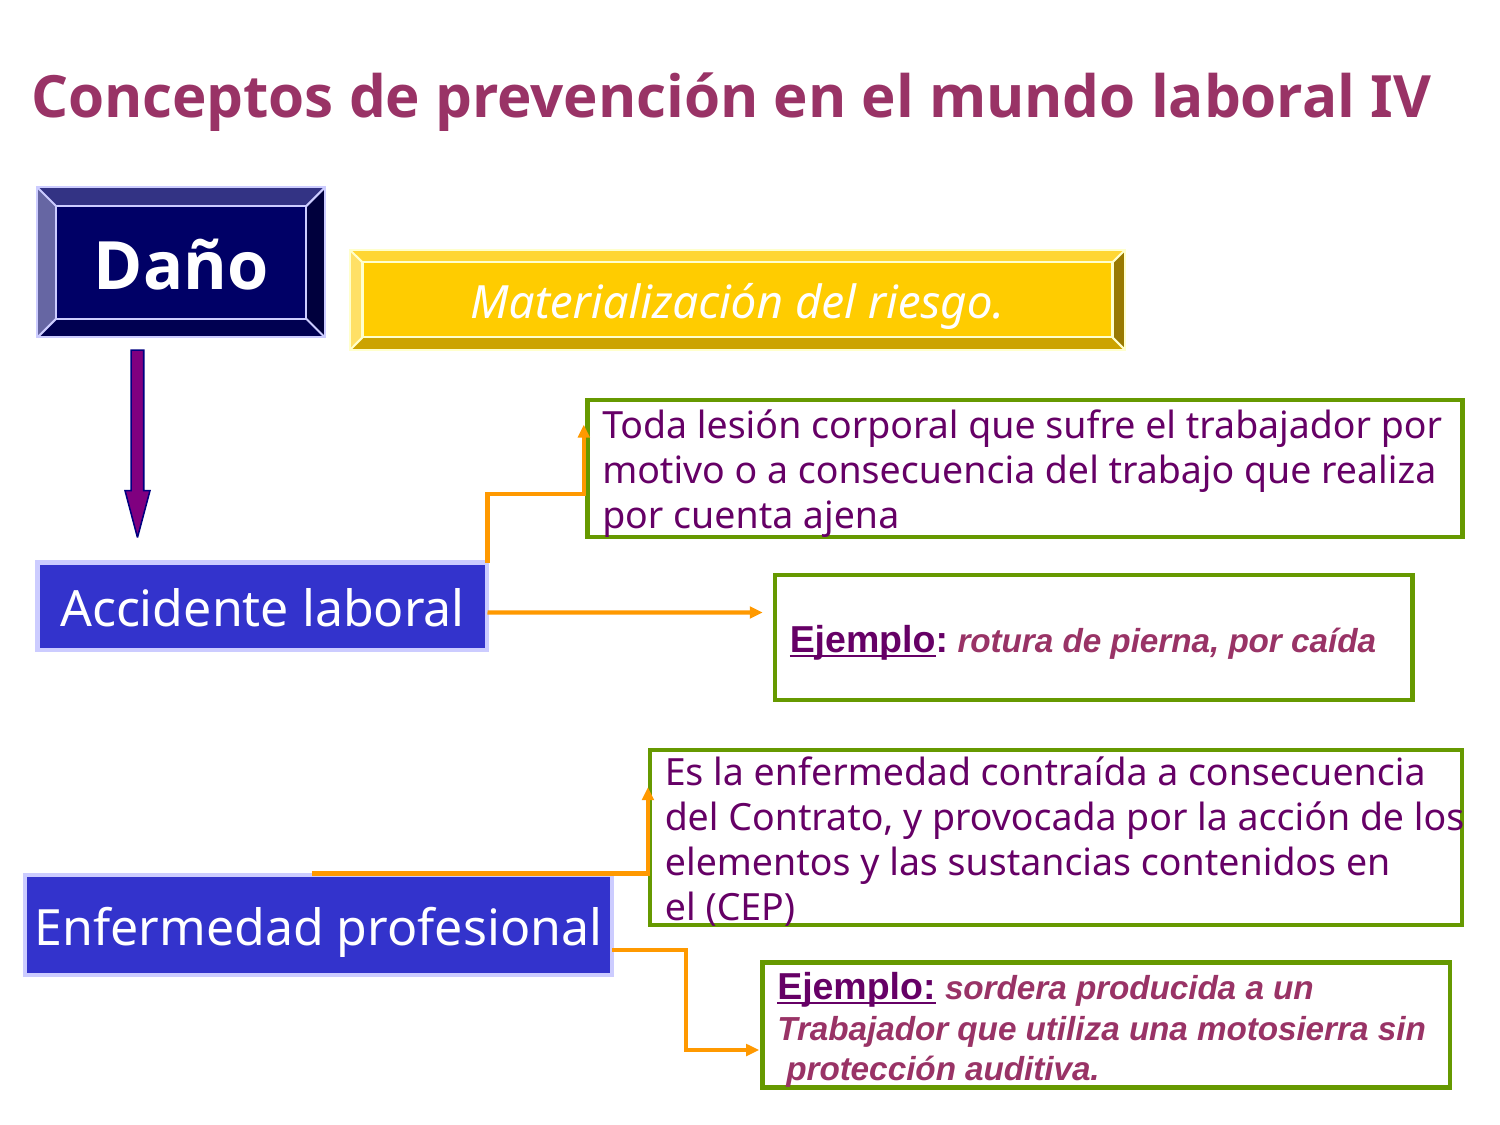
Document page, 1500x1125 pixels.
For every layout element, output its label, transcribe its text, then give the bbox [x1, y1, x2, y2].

text_box Materialización del riesgo. [350, 249, 1126, 350]
text_box Ejemplo: rotura de pierna, por caída [774, 575, 1413, 700]
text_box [612, 949, 760, 1051]
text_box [436, 662, 524, 999]
text_box Enfermedad profesional [529, 876, 613, 975]
text_box Enfermedad profesional [24, 875, 431, 975]
text_box Ejemplo: sordera producida a un Trabajador que utiliza una motosierra sin protección auditiva. [762, 962, 1450, 1088]
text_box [487, 424, 585, 563]
text_box Es la enfermedad contraída a consecuencia del Contrato, y provocada por la acción de los elementos y las sustancias contenidos en el (CEP) [649, 750, 1463, 925]
text_box Accidente laboral [37, 562, 488, 650]
text_box [487, 606, 763, 619]
text_box [125, 350, 151, 538]
text_box Daño [37, 187, 325, 338]
title Conceptos de prevención en el mundo laboral IV [0, 24, 1463, 163]
text_box Toda lesión corporal que sufre el trabajador por motivo o a consecuencia del trabajo que realiza por cuenta ajena [587, 399, 1463, 538]
